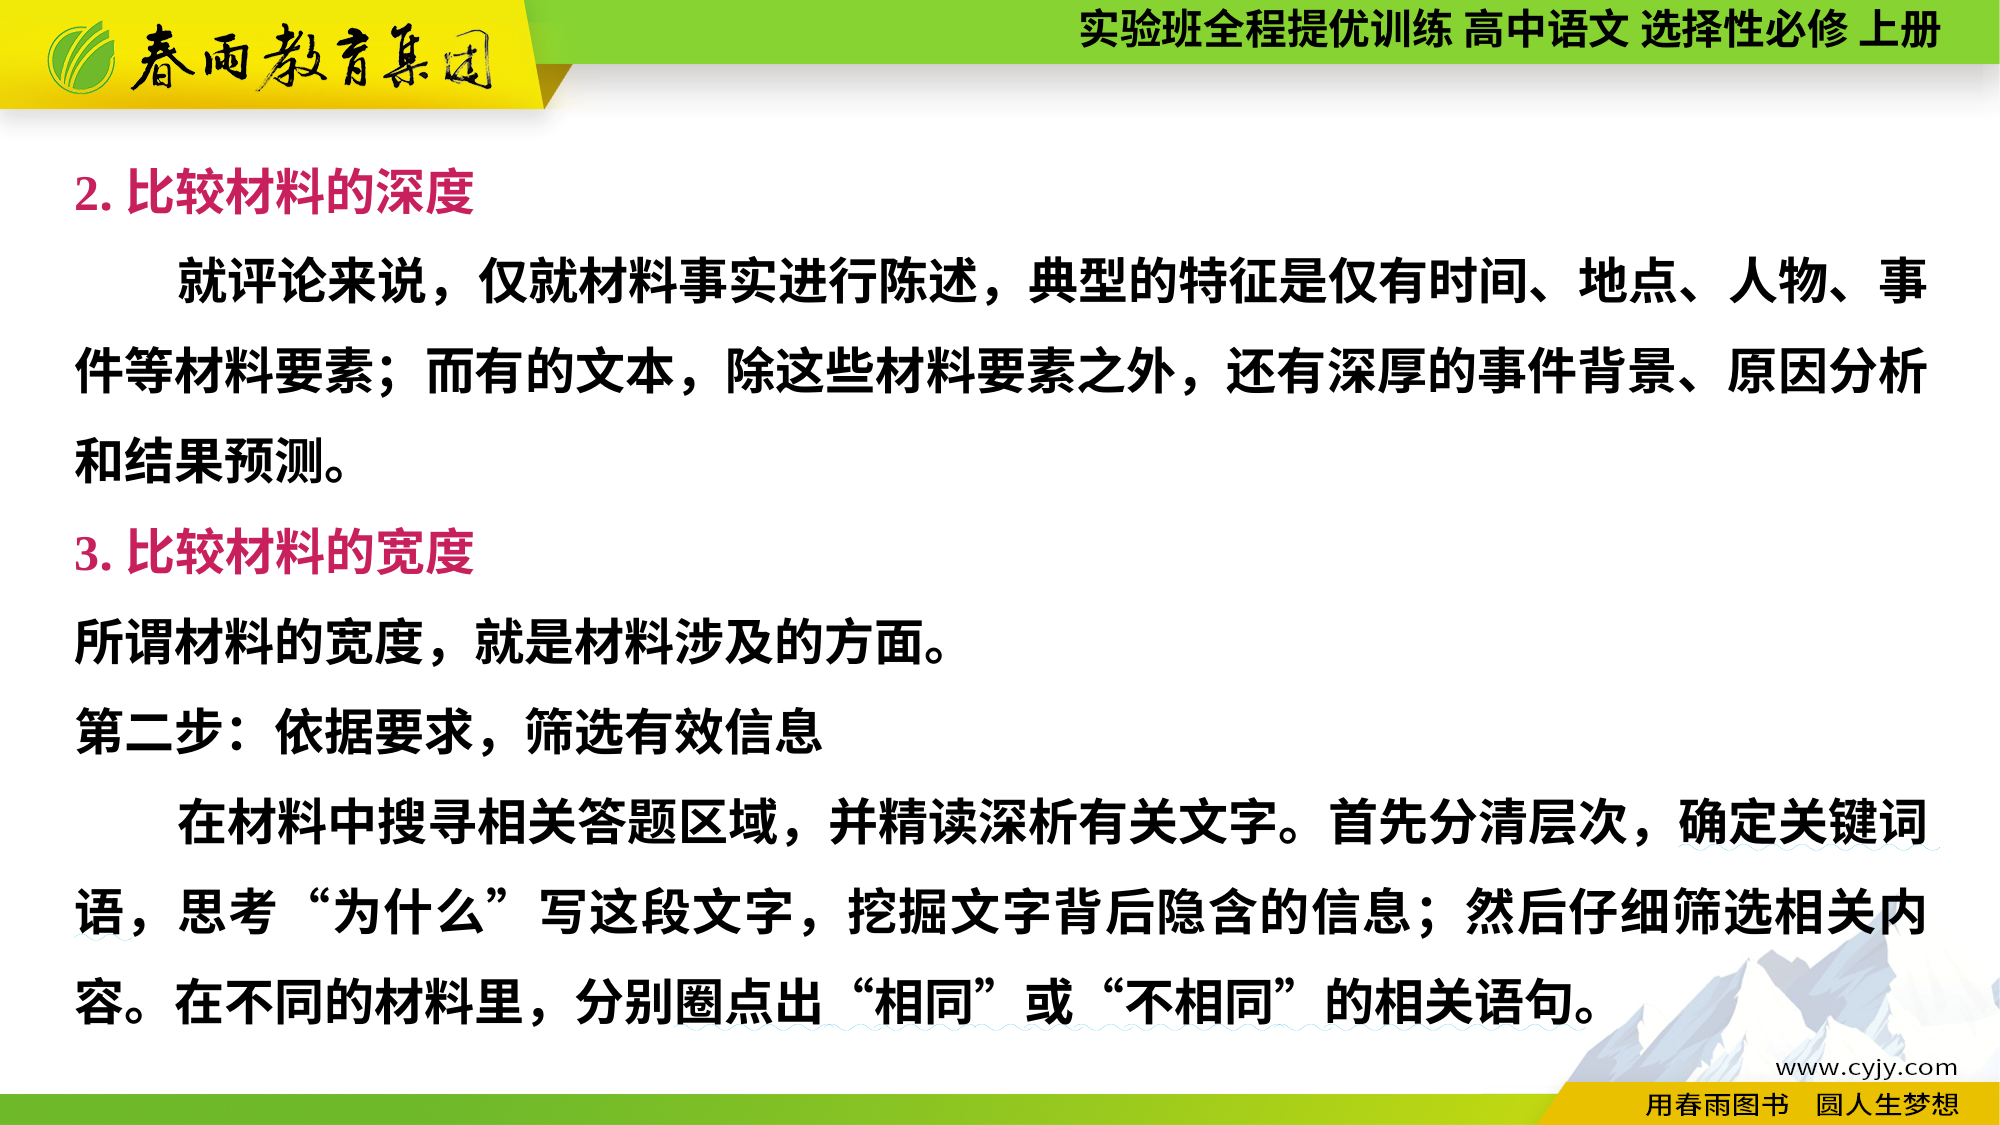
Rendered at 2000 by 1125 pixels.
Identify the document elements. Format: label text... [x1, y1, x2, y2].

list 2.比较材料的深度 就评论来说，仅就材料事实进行陈述，典型的特征是仅有时间、地点、人物、事件等材料要素；而有的文本，除这些材料要素之外，还有深厚的事件背景、原因分析和结果预测。 3.比较材料的宽度 所谓材料的宽度，就是材料涉及的方面。 第二步：依据要求，筛选有效信息 在材料中搜寻相关答题区域，并精读深析有关文字。首先分清层次，确定关键词语，思考“为什么”写这段文字，挖掘文字背后隐含的信息；然后仔细筛选相关内容。在不同的材料里，分别圈点出“相同”或“不相同”的相关语句。 [59, 122, 1944, 1047]
picture [0, 0, 2000, 1125]
